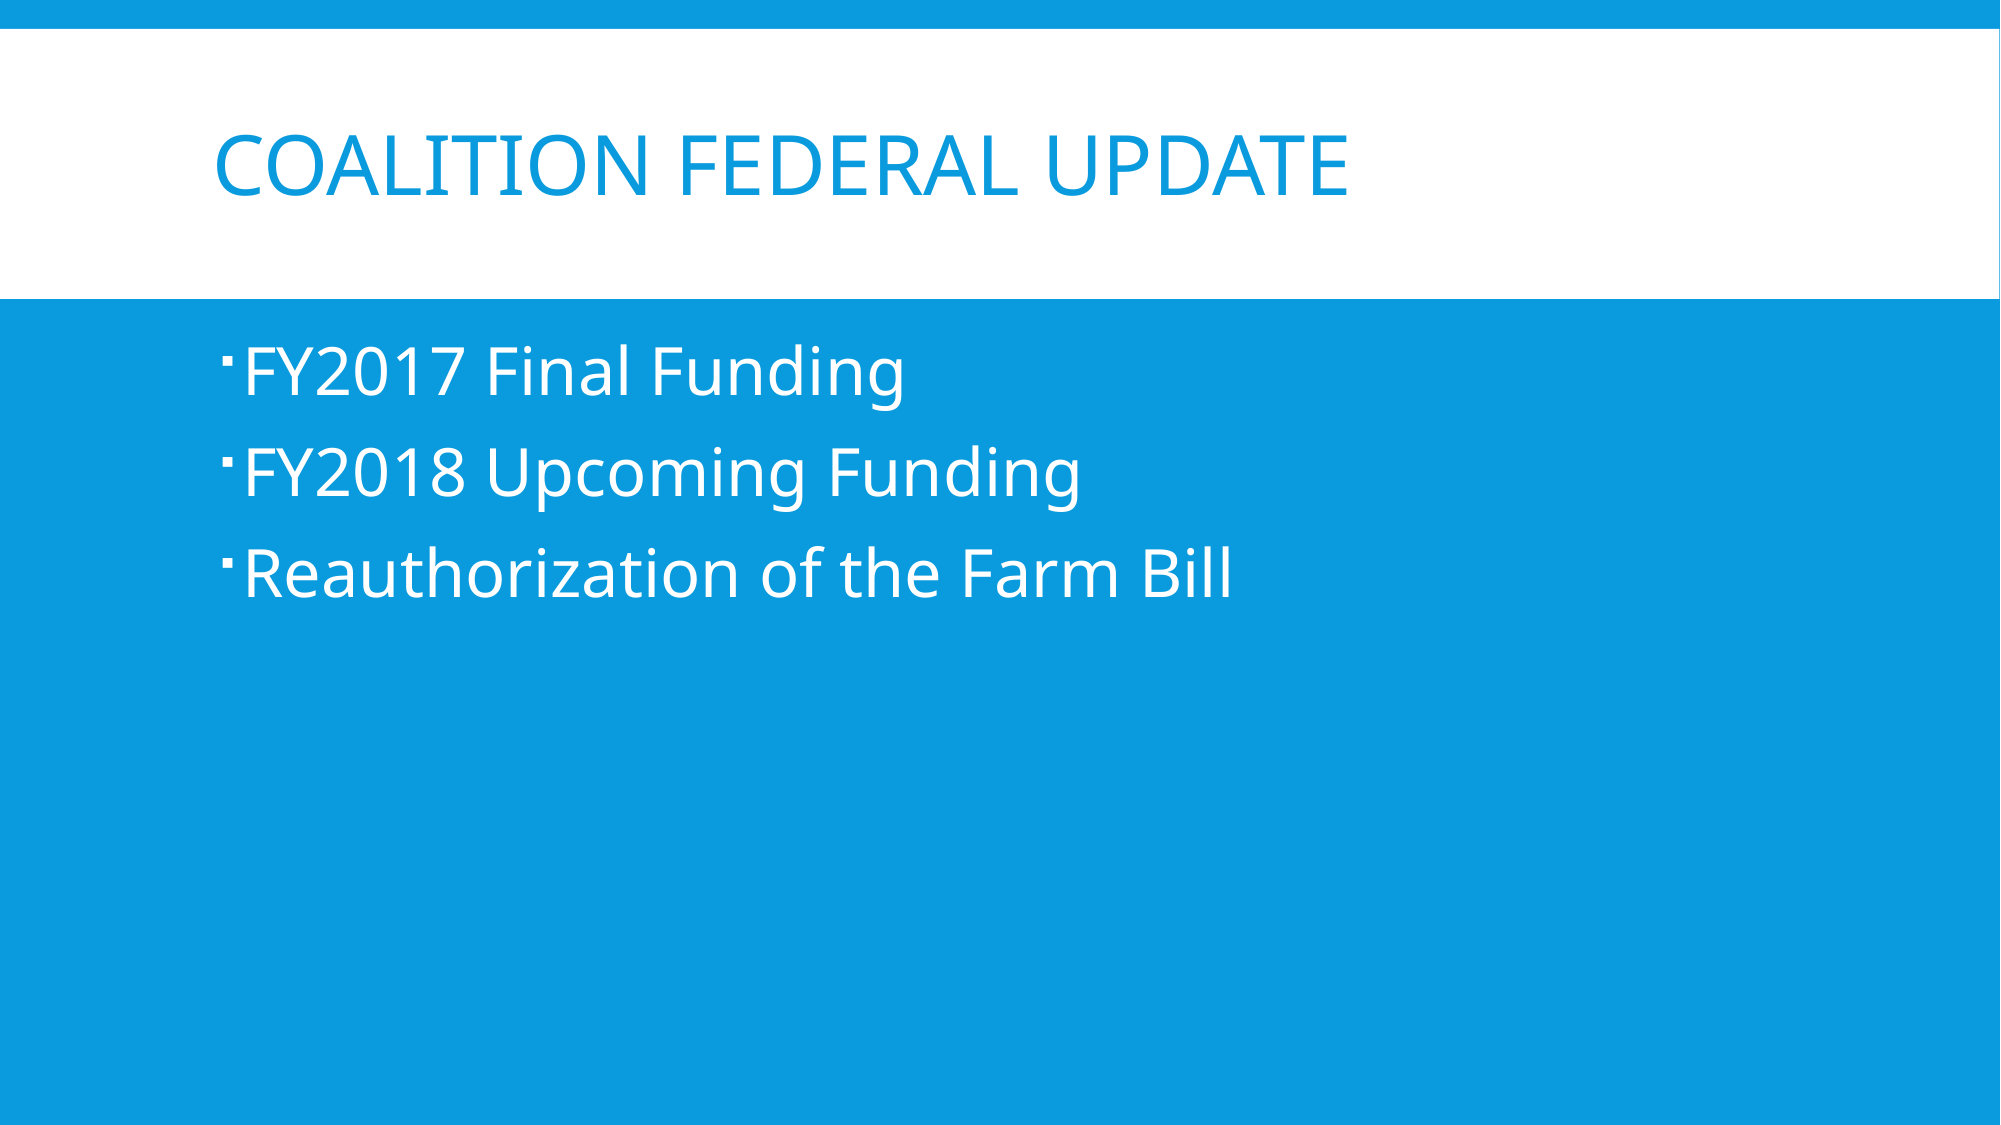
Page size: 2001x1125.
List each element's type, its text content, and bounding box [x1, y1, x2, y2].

title Coalition Federal Update [197, 46, 1803, 295]
list FY2017 Final Funding FY2018 Upcoming Funding Reauthorization of the Farm Bill [197, 329, 1803, 1020]
